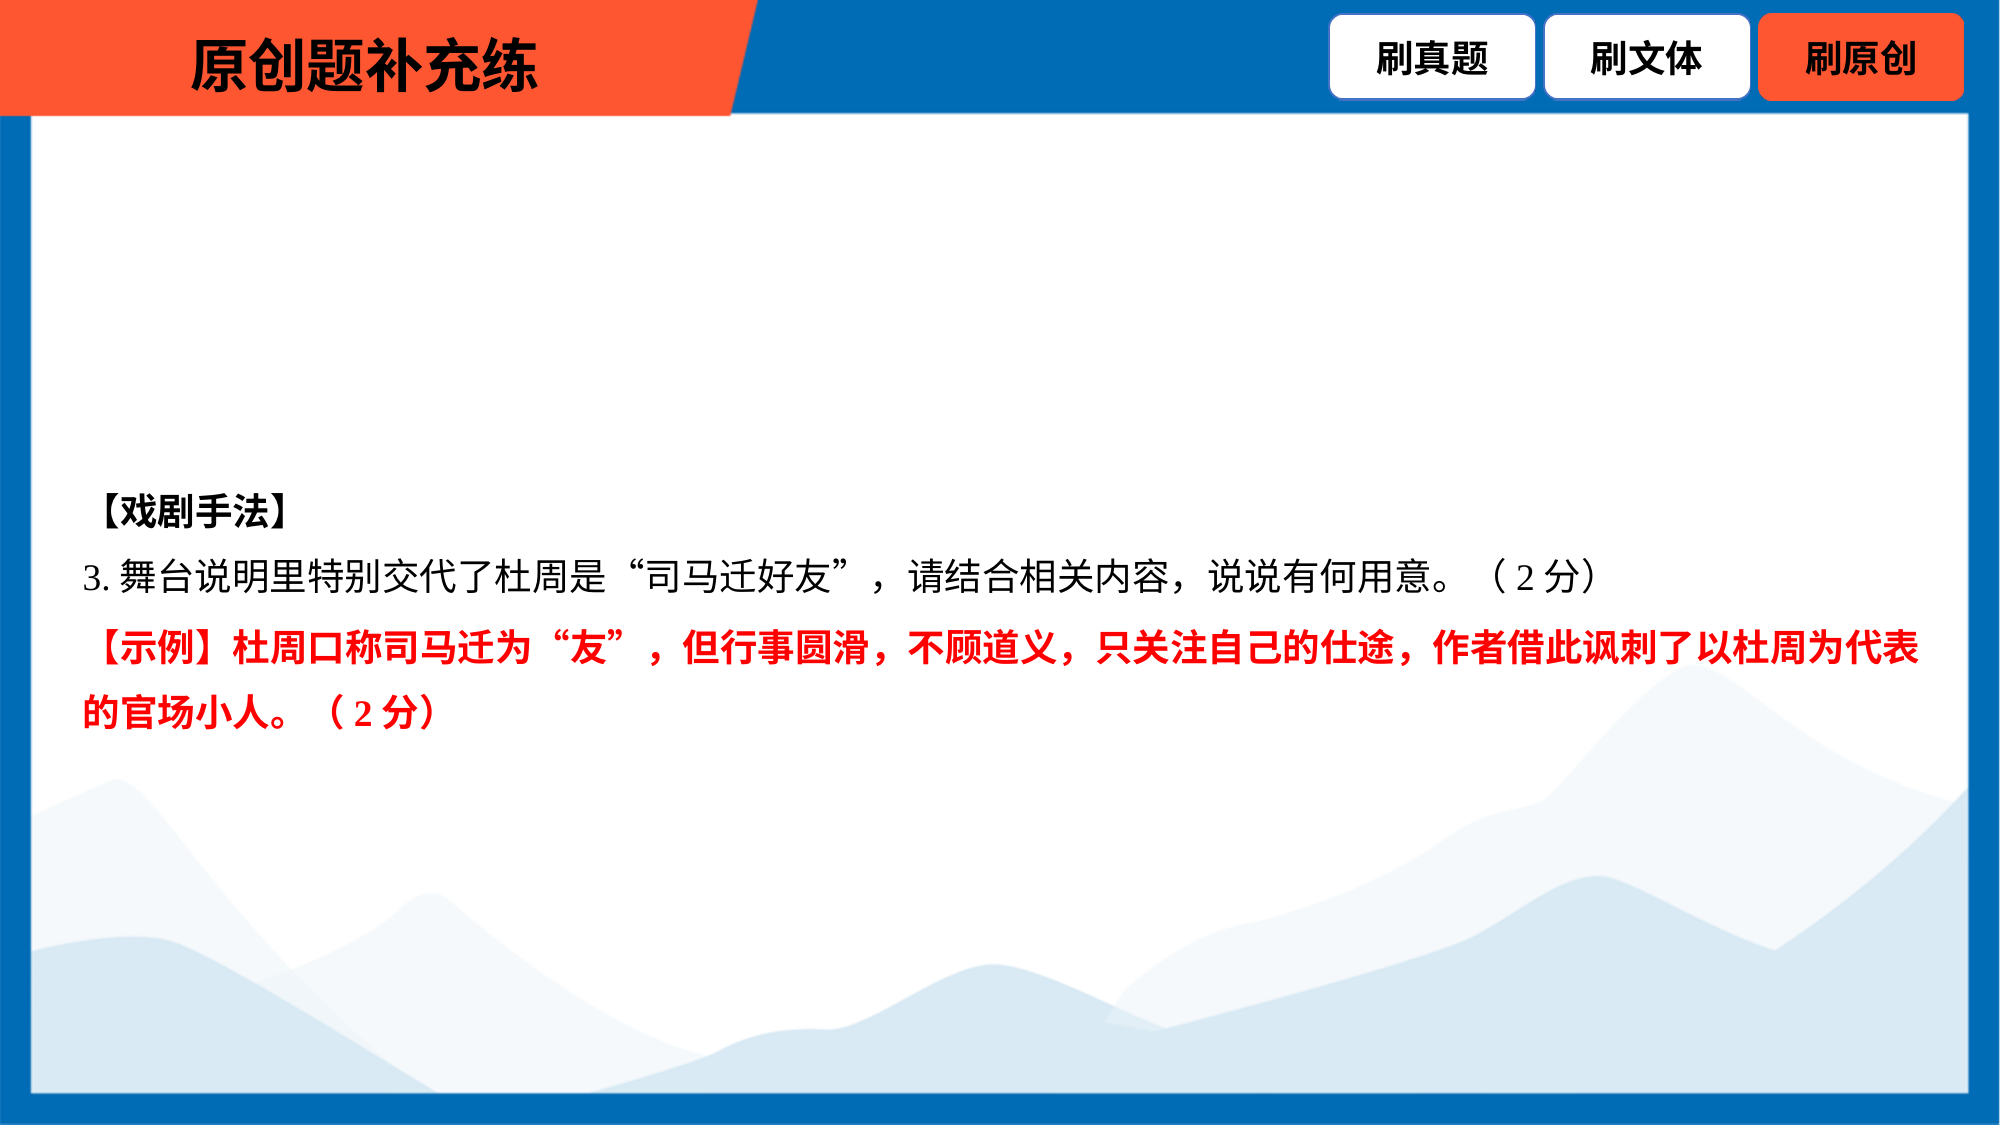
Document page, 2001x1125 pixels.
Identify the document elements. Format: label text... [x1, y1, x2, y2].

text_box 3.舞台说明里特别交代了杜周是“司马迁好友”，请结合相关内容，说说有何用意。（2分） [82, 533, 1917, 592]
text_box 【戏剧手法】 [82, 468, 1917, 527]
text_box 【示例】杜周口称司马迁为“友”，但行事圆滑，不顾道义，只关注自己的仕途，作者借此讽刺了以杜周为代表 的官场小人。（2分） [82, 600, 1917, 728]
picture [0, 0, 2000, 1125]
